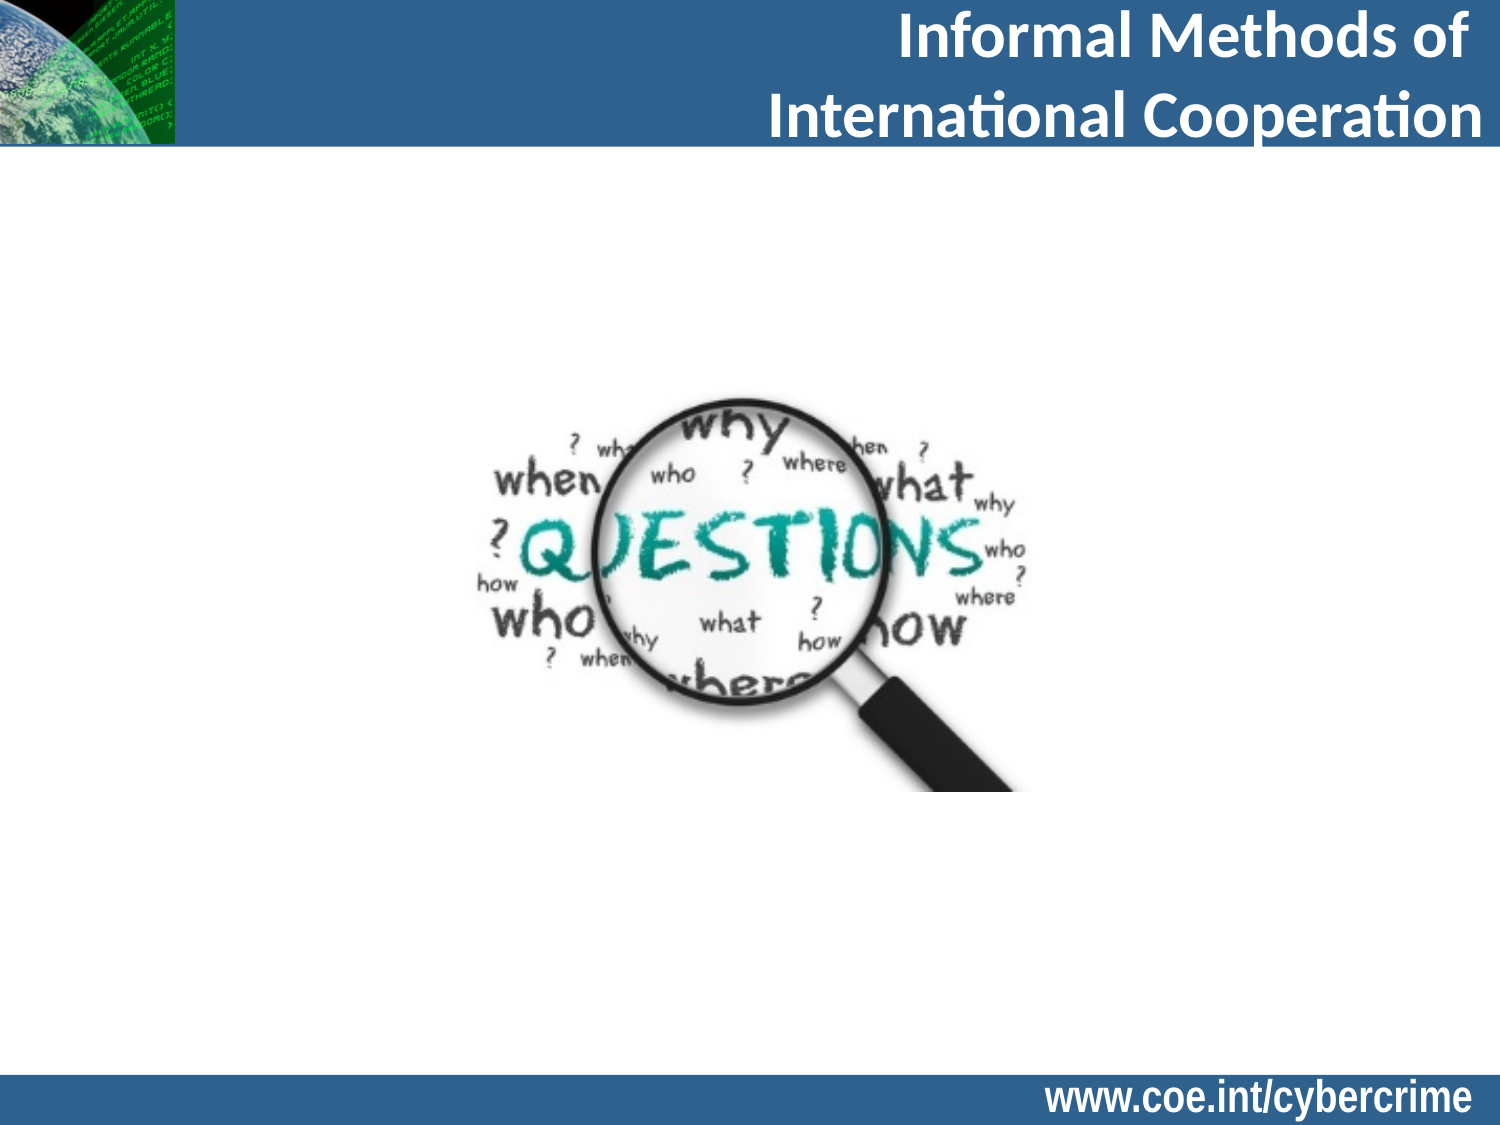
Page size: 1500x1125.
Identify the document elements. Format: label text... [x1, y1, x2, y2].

picture [0, 0, 175, 144]
text_box www.coe.int/cybercrime [1030, 1059, 1500, 1125]
picture [443, 332, 1057, 793]
text_box [0, 1073, 1030, 1125]
text_box Informal Methods of International Cooperation [177, 0, 1500, 149]
